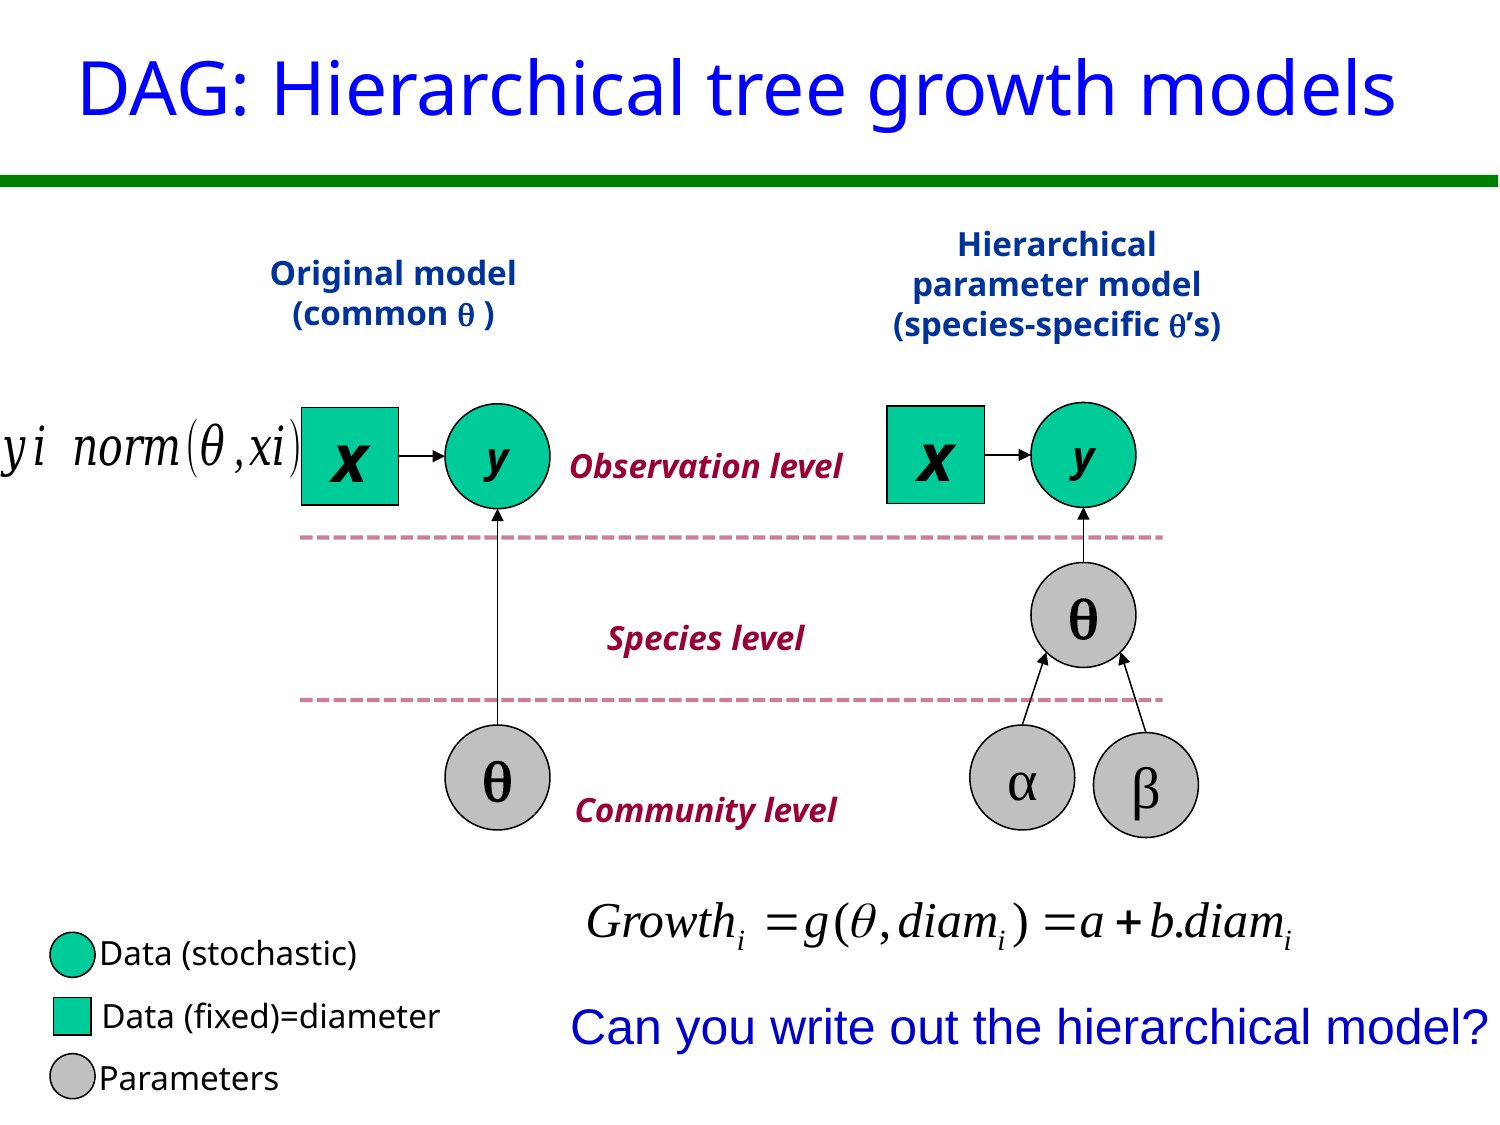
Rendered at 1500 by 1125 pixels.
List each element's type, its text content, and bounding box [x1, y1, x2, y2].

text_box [1021, 709, 1047, 726]
text_box Observation level Species level Community level [549, 709, 862, 837]
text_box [1120, 651, 1147, 699]
title DAG: Hierarchical tree growth models [61, 1, 1413, 138]
text_box x [301, 407, 399, 505]
text_box x [887, 406, 985, 504]
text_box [579, 887, 1301, 963]
text_box  [1030, 562, 1136, 668]
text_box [1021, 651, 1047, 699]
text_box α [969, 725, 1075, 830]
text_box β [1093, 732, 1199, 838]
text_box Observation level Species level Community level [549, 546, 862, 699]
text_box y [445, 403, 549, 509]
text_box  [445, 725, 549, 830]
text_box y [1031, 402, 1136, 508]
text_box Hierarchical parameter model (species-specific ’s) [851, 216, 1263, 351]
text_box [49, 924, 452, 1106]
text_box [1120, 709, 1147, 733]
text_box Observation level Species level Community level [549, 437, 862, 536]
text_box Original model (common  ) [237, 245, 550, 340]
text_box Can you write out the hierarchical model? [555, 987, 1500, 1063]
